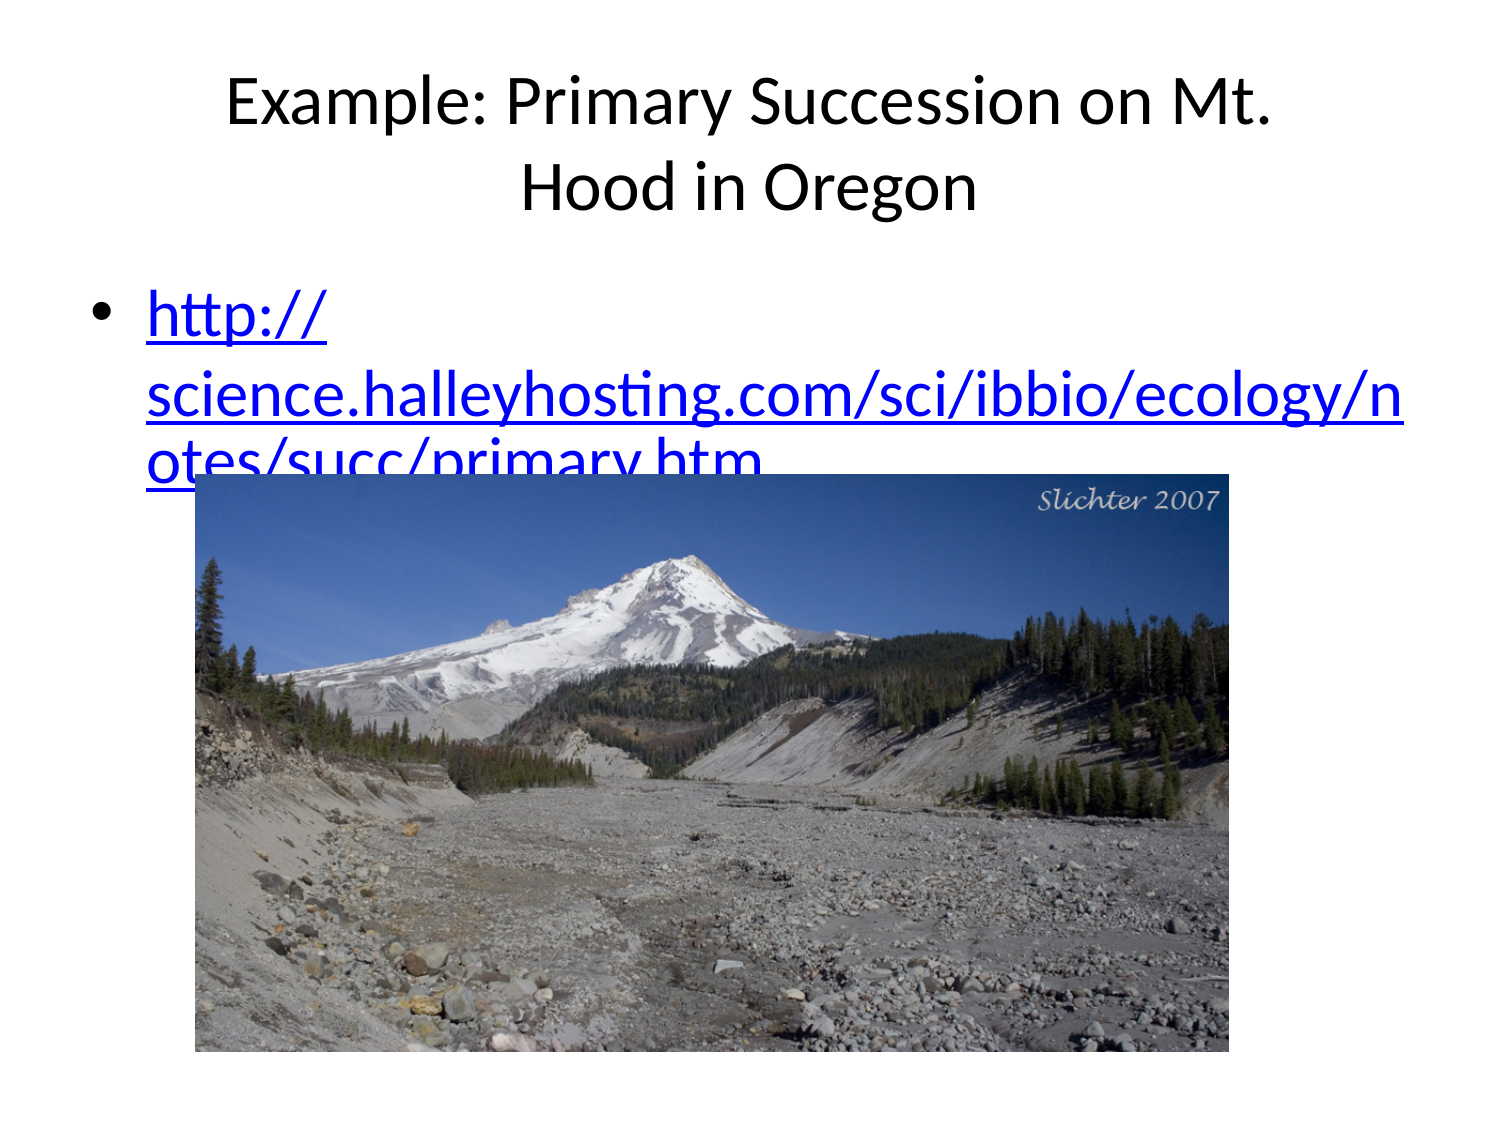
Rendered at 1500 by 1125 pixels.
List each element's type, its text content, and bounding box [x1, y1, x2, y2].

list http://science.halleyhosting.com/sci/ibbio/ecology/notes/succ/primary.htm [75, 262, 1425, 1005]
title Example: Primary Succession on Mt. Hood in Oregon [136, 45, 1364, 233]
picture [195, 474, 1230, 1052]
